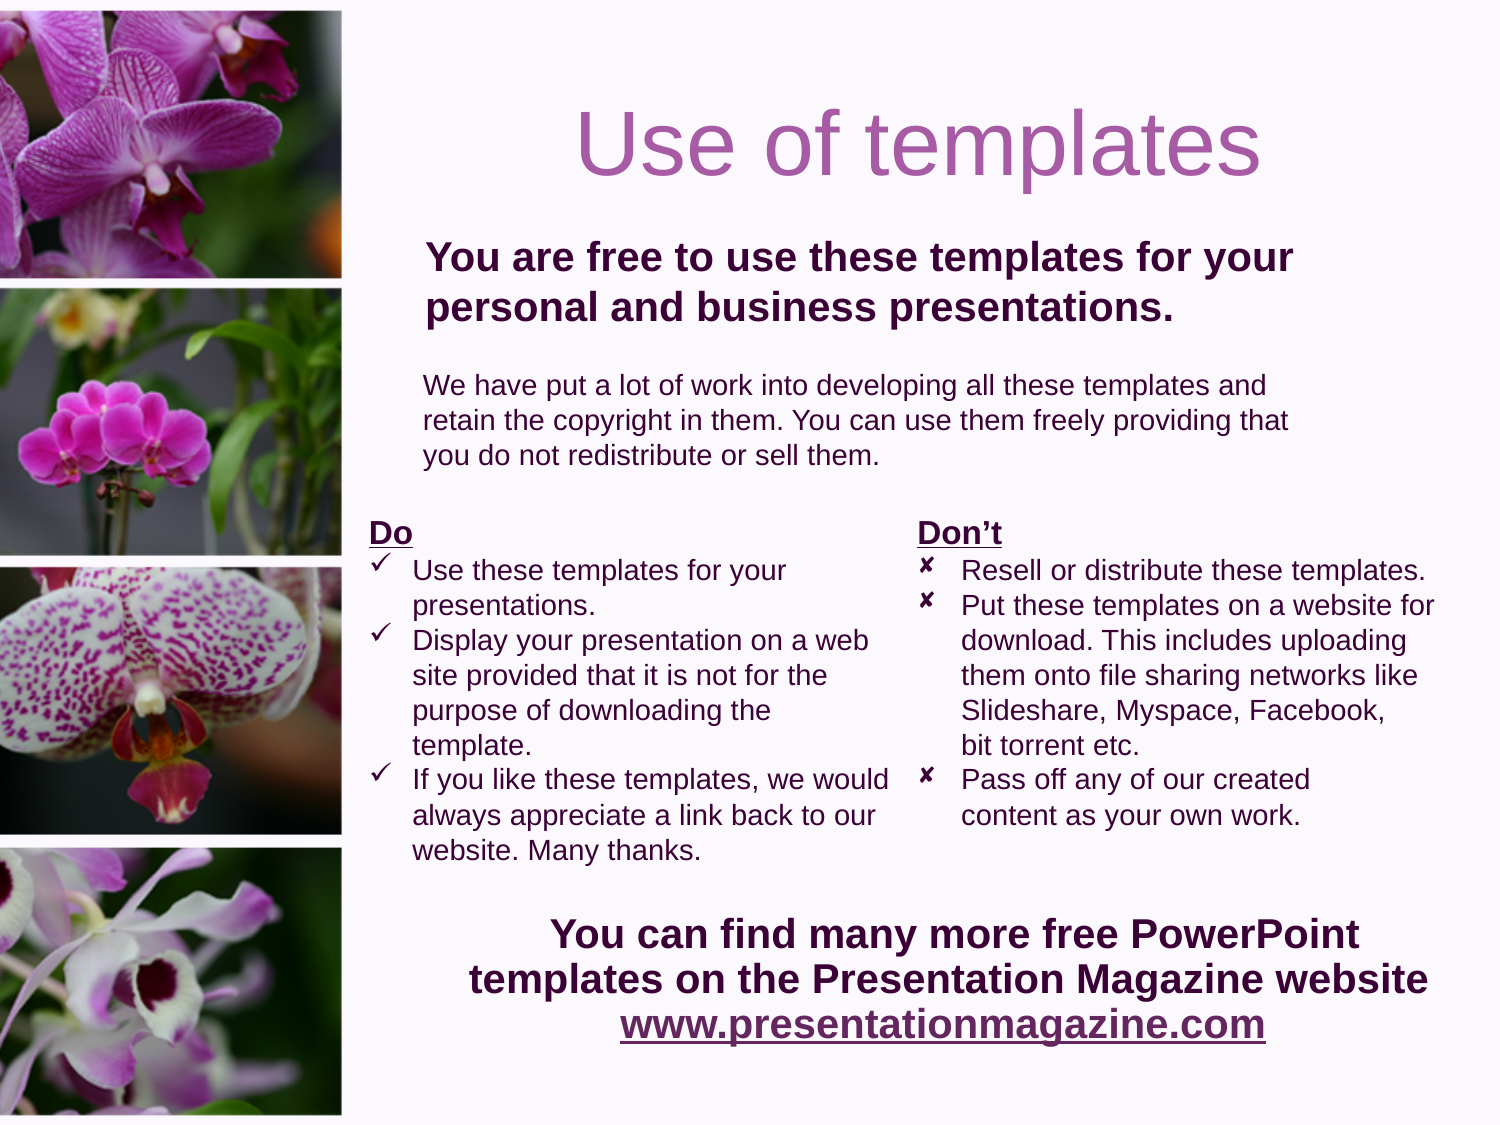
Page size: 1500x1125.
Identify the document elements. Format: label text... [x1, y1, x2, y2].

text_box Do Use these templates for your presentations. Display your presentation on a web site provided that it is not for the purpose of downloading the template. If you like these templates, we would always appreciate a link back to our website. Many thanks. [354, 503, 914, 909]
text_box You are free to use these templates for your personal and business presentations. [410, 222, 1393, 338]
text_box [88, 208, 1436, 1083]
text_box You can find many more free PowerPoint templates on the Presentation Magazine website www.presentationmagazine.com [371, 905, 1463, 1056]
picture [0, 0, 1500, 1125]
title Use of templates [413, 45, 1425, 233]
text_box We have put a lot of work into developing all these templates and retain the copyright in them. You can use them freely providing that you do not redistribute or sell them. [408, 359, 1325, 479]
text_box Don’t Resell or distribute these templates. Put these templates on a website for download. This includes uploading them onto file sharing networks like Slideshare, Myspace, Facebook, bit torrent etc. Pass off any of our created content as your own work. [902, 503, 1475, 839]
